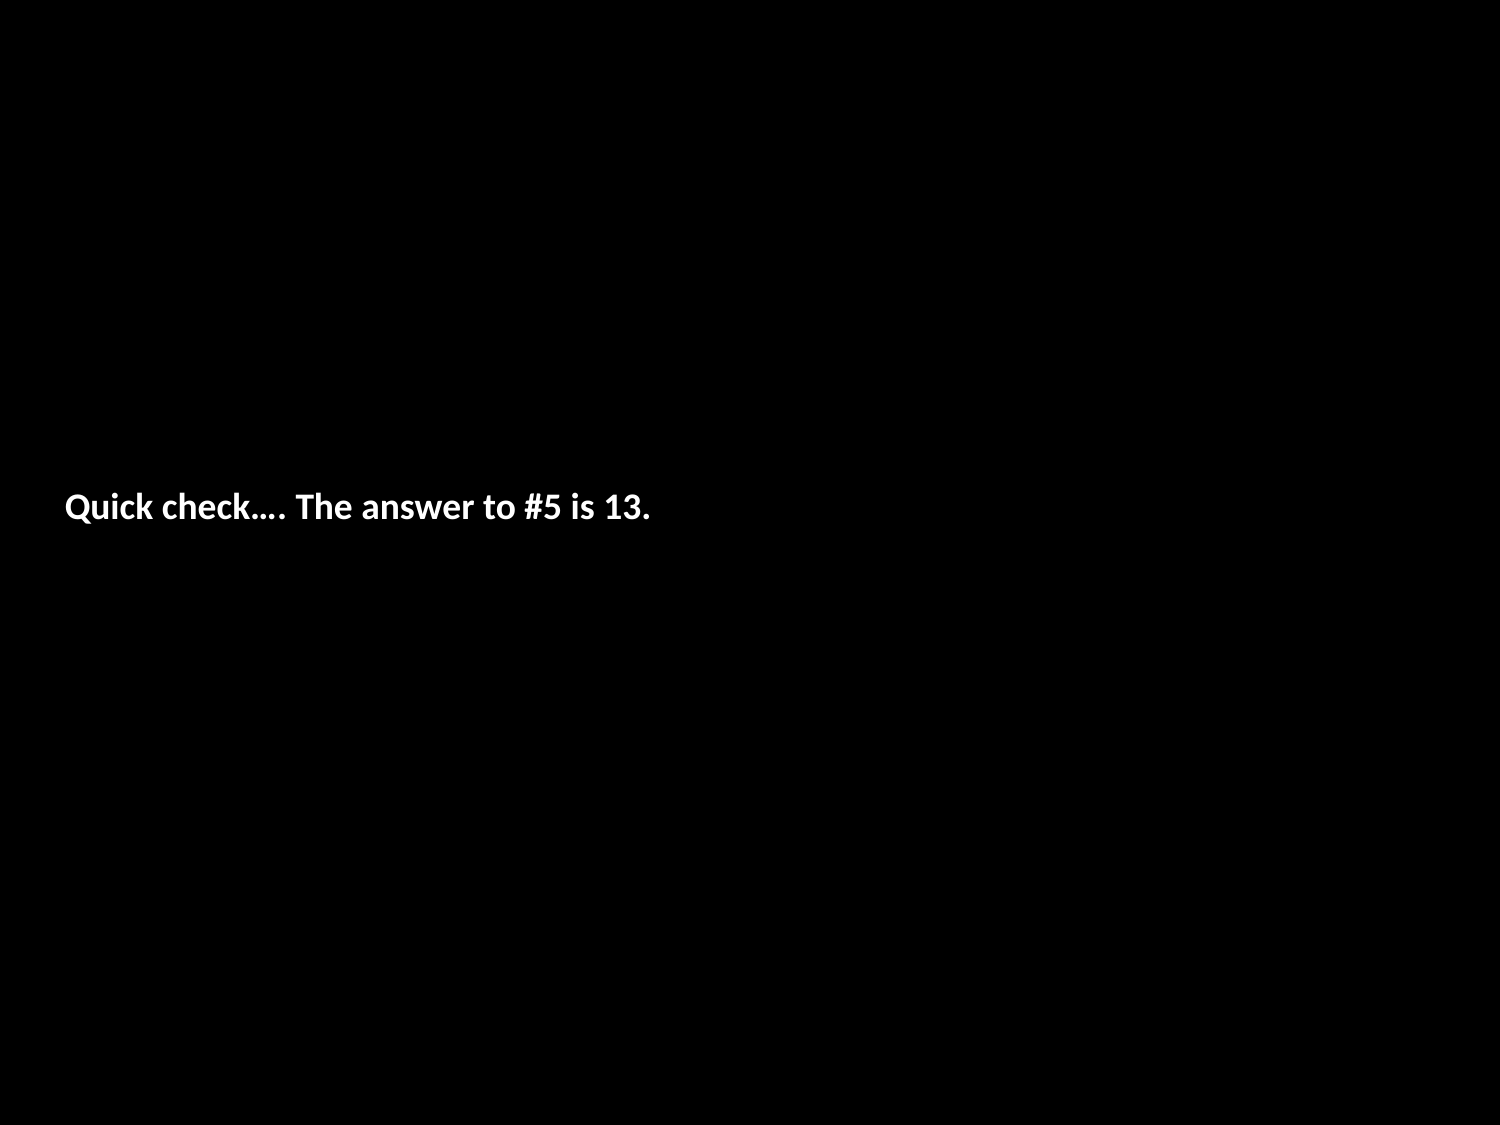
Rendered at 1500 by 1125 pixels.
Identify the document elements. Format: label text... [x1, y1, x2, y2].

text_box Quick check…. The answer to #5 is 13. [50, 474, 1438, 535]
